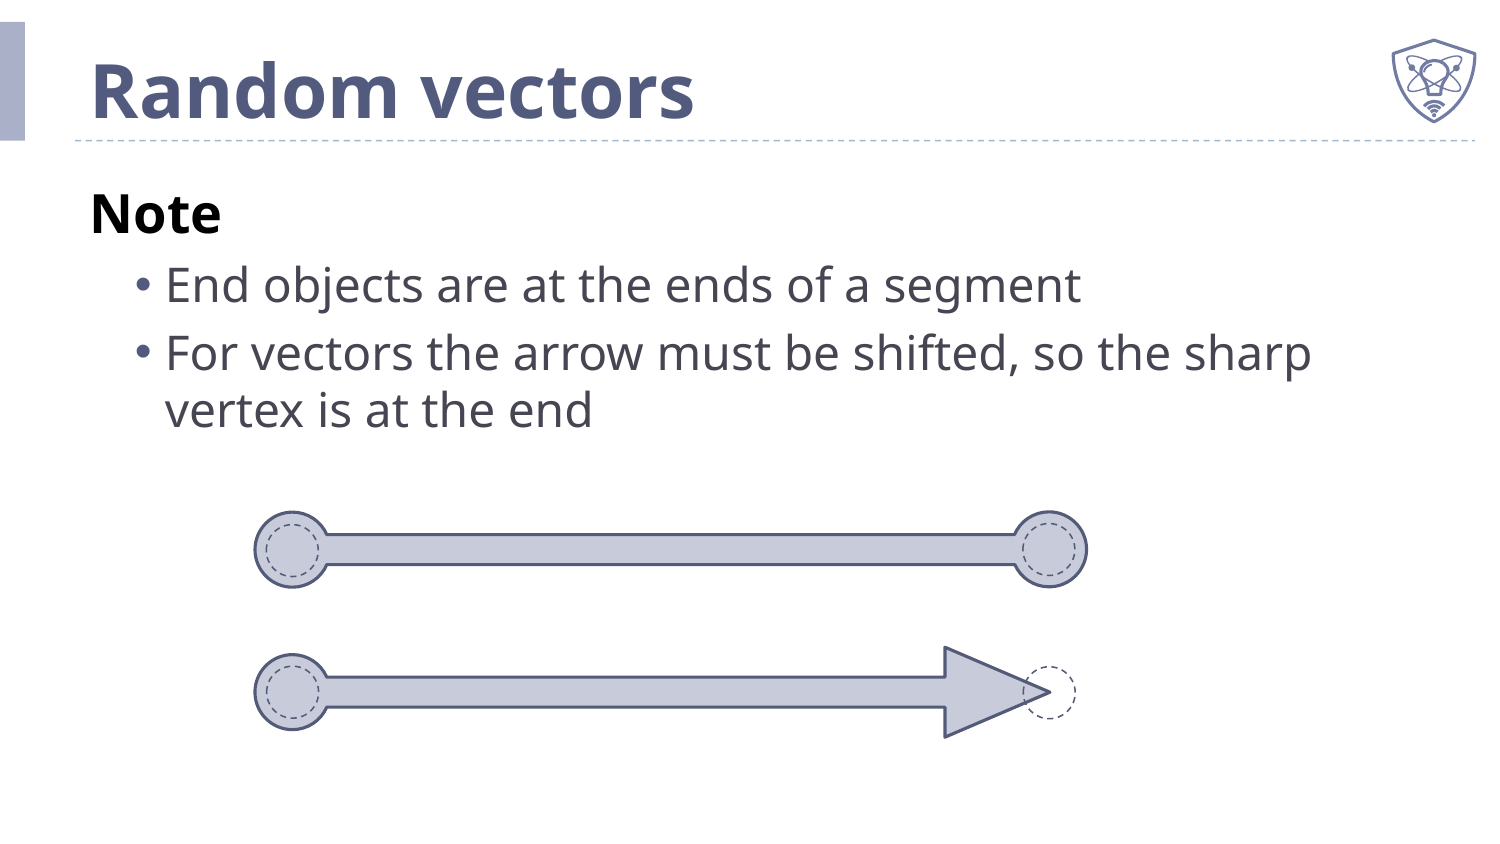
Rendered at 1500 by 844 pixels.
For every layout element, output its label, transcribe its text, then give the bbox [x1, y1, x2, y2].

text_box [1021, 665, 1077, 721]
list Note End objects are at the ends of a segment For vectors the arrow must be shifted, so the sharp vertex is at the end [75, 171, 1475, 835]
text_box [253, 645, 1025, 739]
title Random vectors [75, 18, 1475, 141]
text_box [264, 523, 320, 579]
text_box [1021, 522, 1077, 578]
text_box [253, 510, 1089, 589]
text_box [265, 664, 320, 720]
